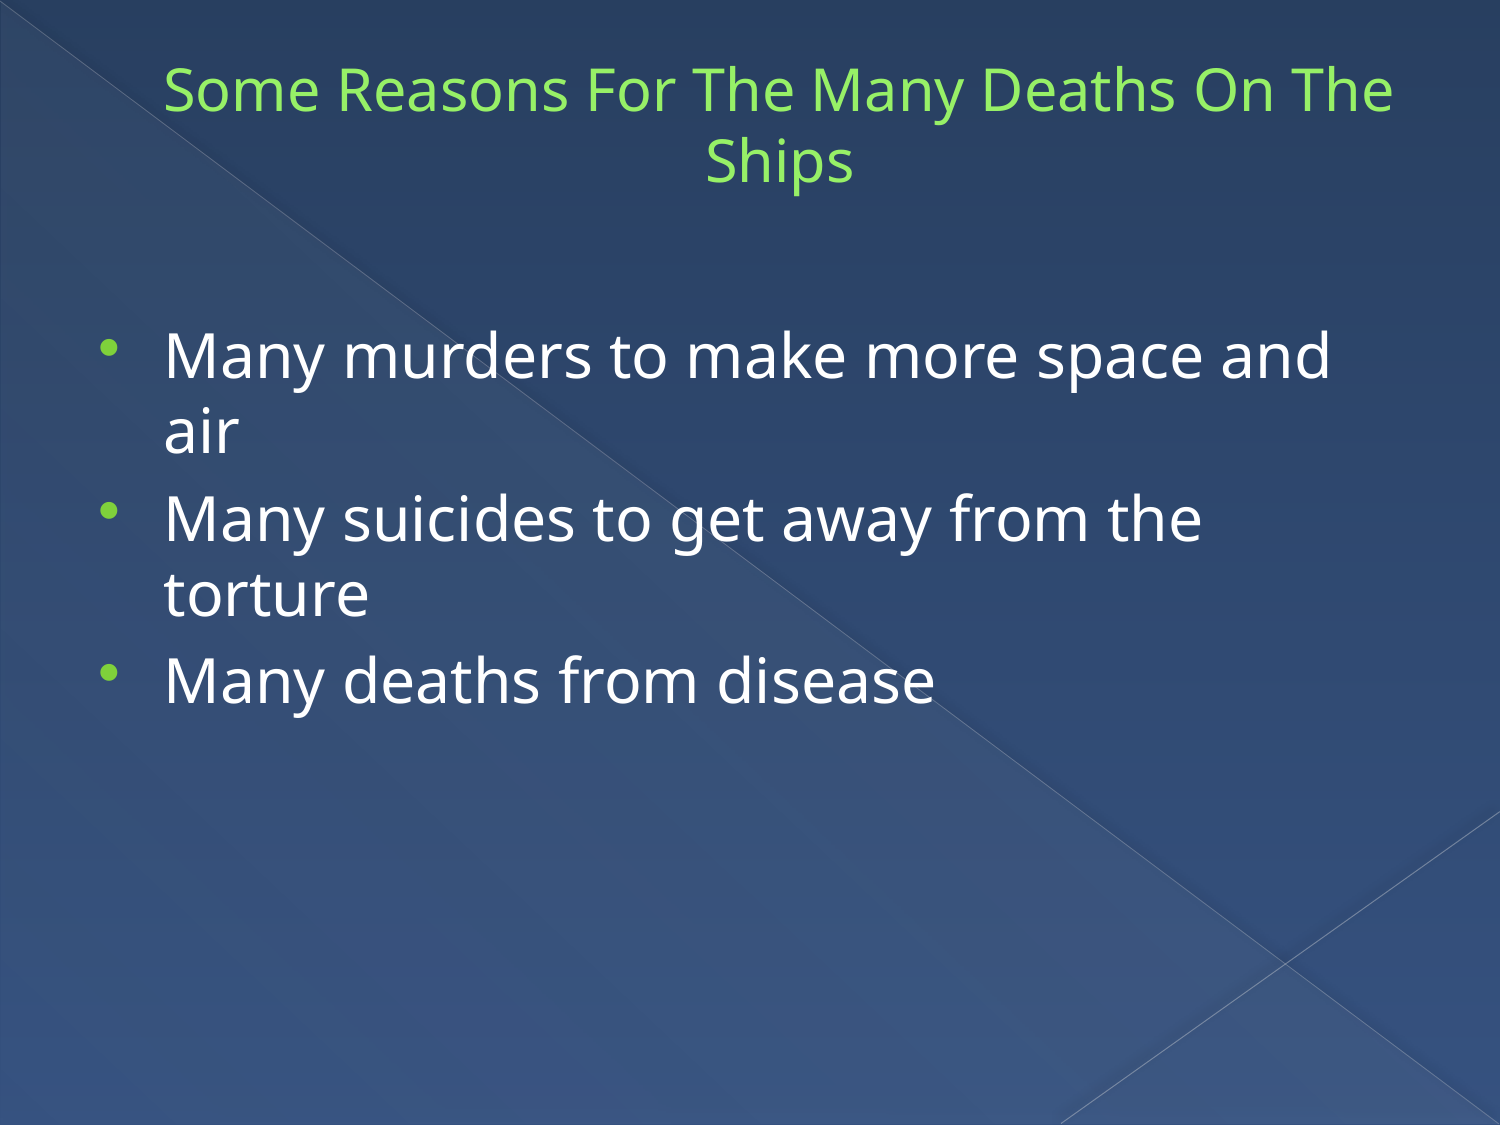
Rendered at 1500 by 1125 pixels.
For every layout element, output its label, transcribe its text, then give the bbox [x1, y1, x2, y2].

list Many murders to make more space and air Many suicides to get away from the torture Many deaths from disease [74, 308, 1426, 1060]
title Some Reasons For The Many Deaths On The Ships [75, 43, 1425, 274]
